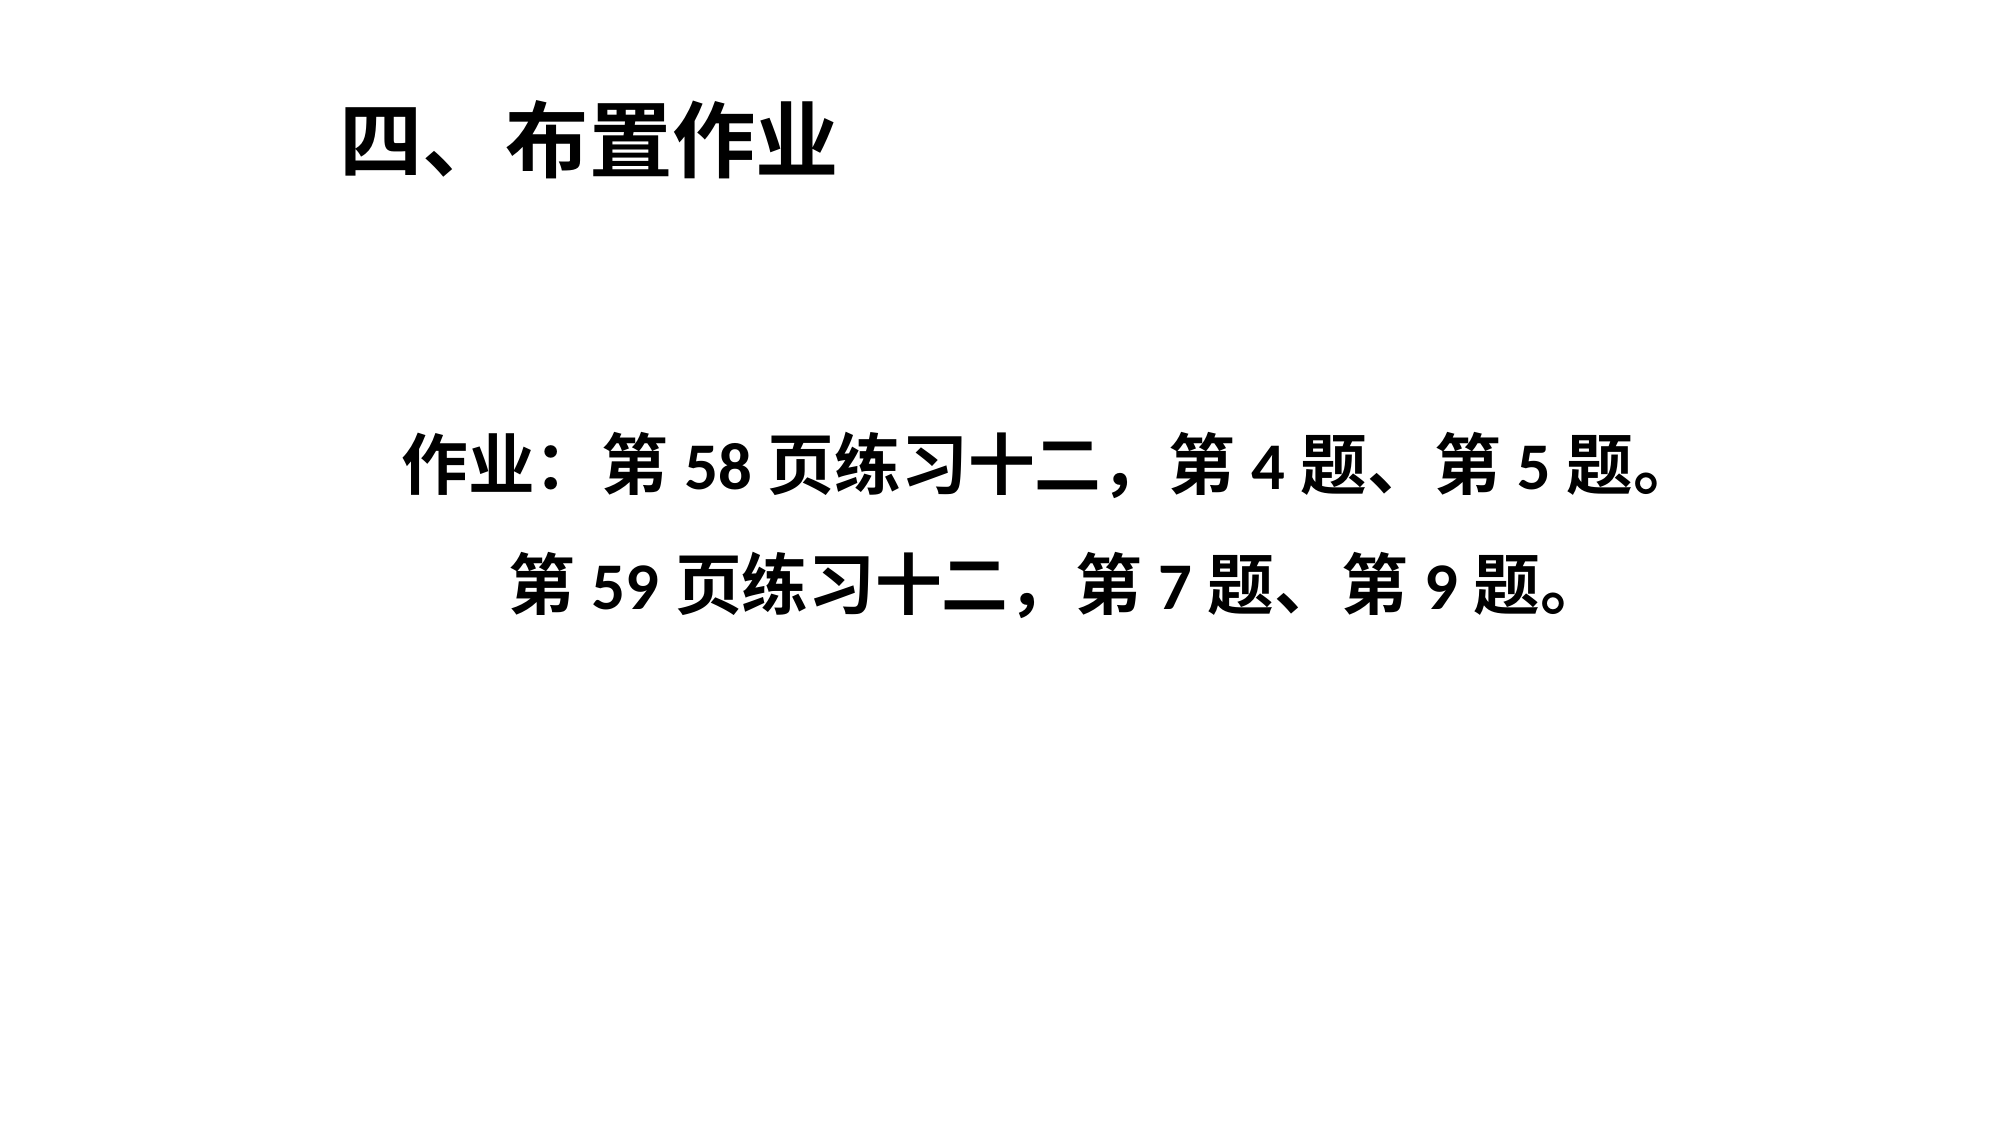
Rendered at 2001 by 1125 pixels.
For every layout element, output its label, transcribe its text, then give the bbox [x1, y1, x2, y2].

text_box 作业：第58页练习十二，第4题、第5题。 第59页练习十二，第7题、第9题。 [386, 379, 1706, 626]
text_box 四、布置作业 [324, 68, 1331, 208]
